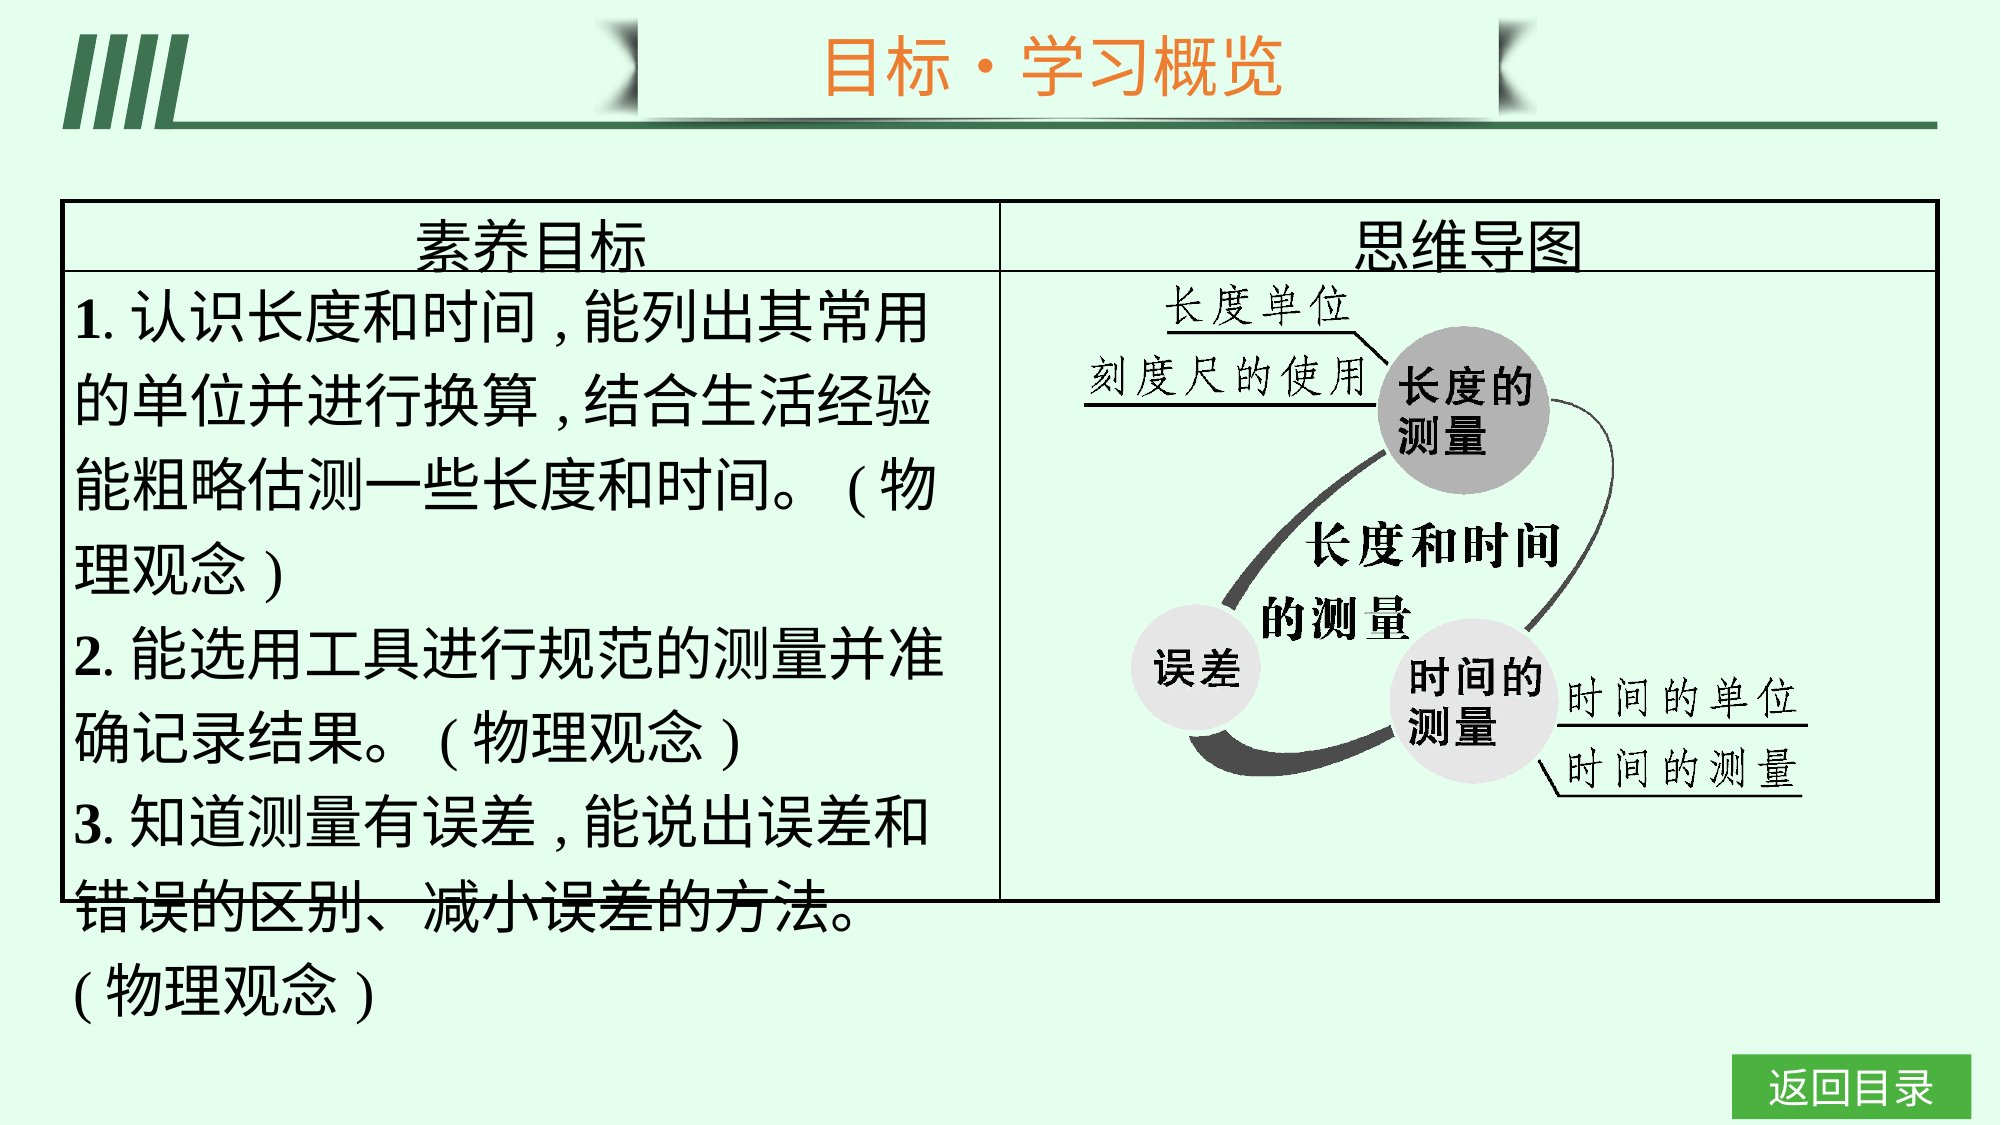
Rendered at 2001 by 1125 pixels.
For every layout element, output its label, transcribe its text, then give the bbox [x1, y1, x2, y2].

picture [1083, 283, 1811, 800]
table_cell [1001, 272, 1935, 899]
table_header 思维导图 [1001, 203, 1935, 270]
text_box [62, 34, 1938, 130]
table_cell 1.认识长度和时间,能列出其常用的单位并进行换算,结合生活经验能粗略估测一些长度和时间。(物理观念) 2.能选用工具进行规范的测量并准确记录结果。(物理观念) 3.知道测量有误差,能说出误差和错误的区别、减小误差的方法。(物理观念) [65, 272, 999, 899]
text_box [594, 16, 1537, 127]
table_header 素养目标 [65, 203, 999, 270]
